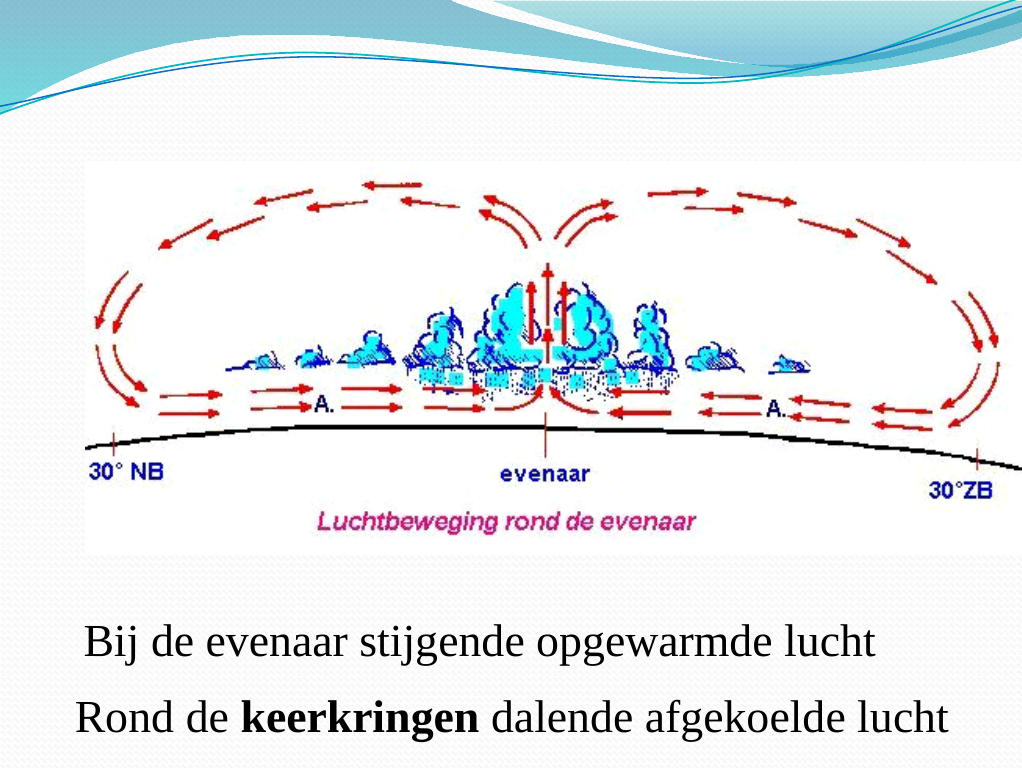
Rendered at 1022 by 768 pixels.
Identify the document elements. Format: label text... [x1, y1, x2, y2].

text_box Rond de keerkringen dalende afgekoelde lucht [64, 682, 960, 748]
picture [85, 161, 1022, 554]
text_box Bij de evenaar stijgende opgewarmde lucht [73, 605, 887, 671]
